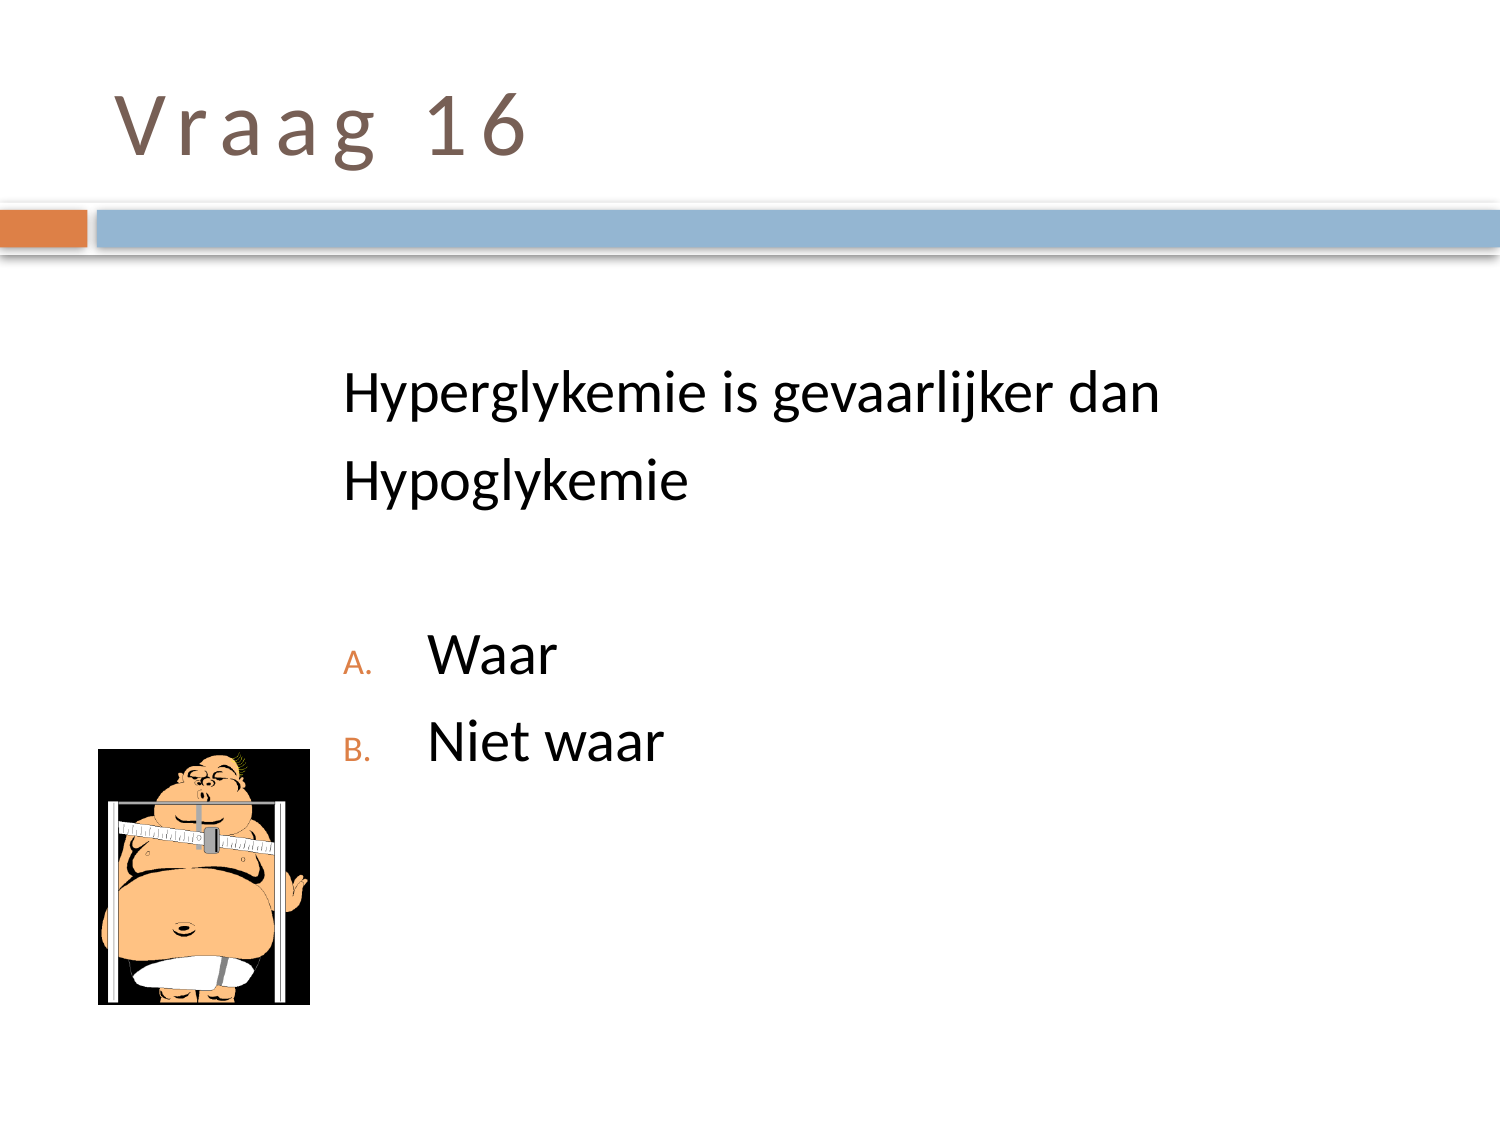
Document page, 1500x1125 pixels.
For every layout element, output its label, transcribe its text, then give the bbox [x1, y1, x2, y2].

list Hyperglykemie is gevaarlijker dan Hypoglykemie Waar Niet waar [327, 257, 1430, 1009]
title Vraag 16 [99, 37, 1438, 201]
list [98, 749, 311, 1006]
